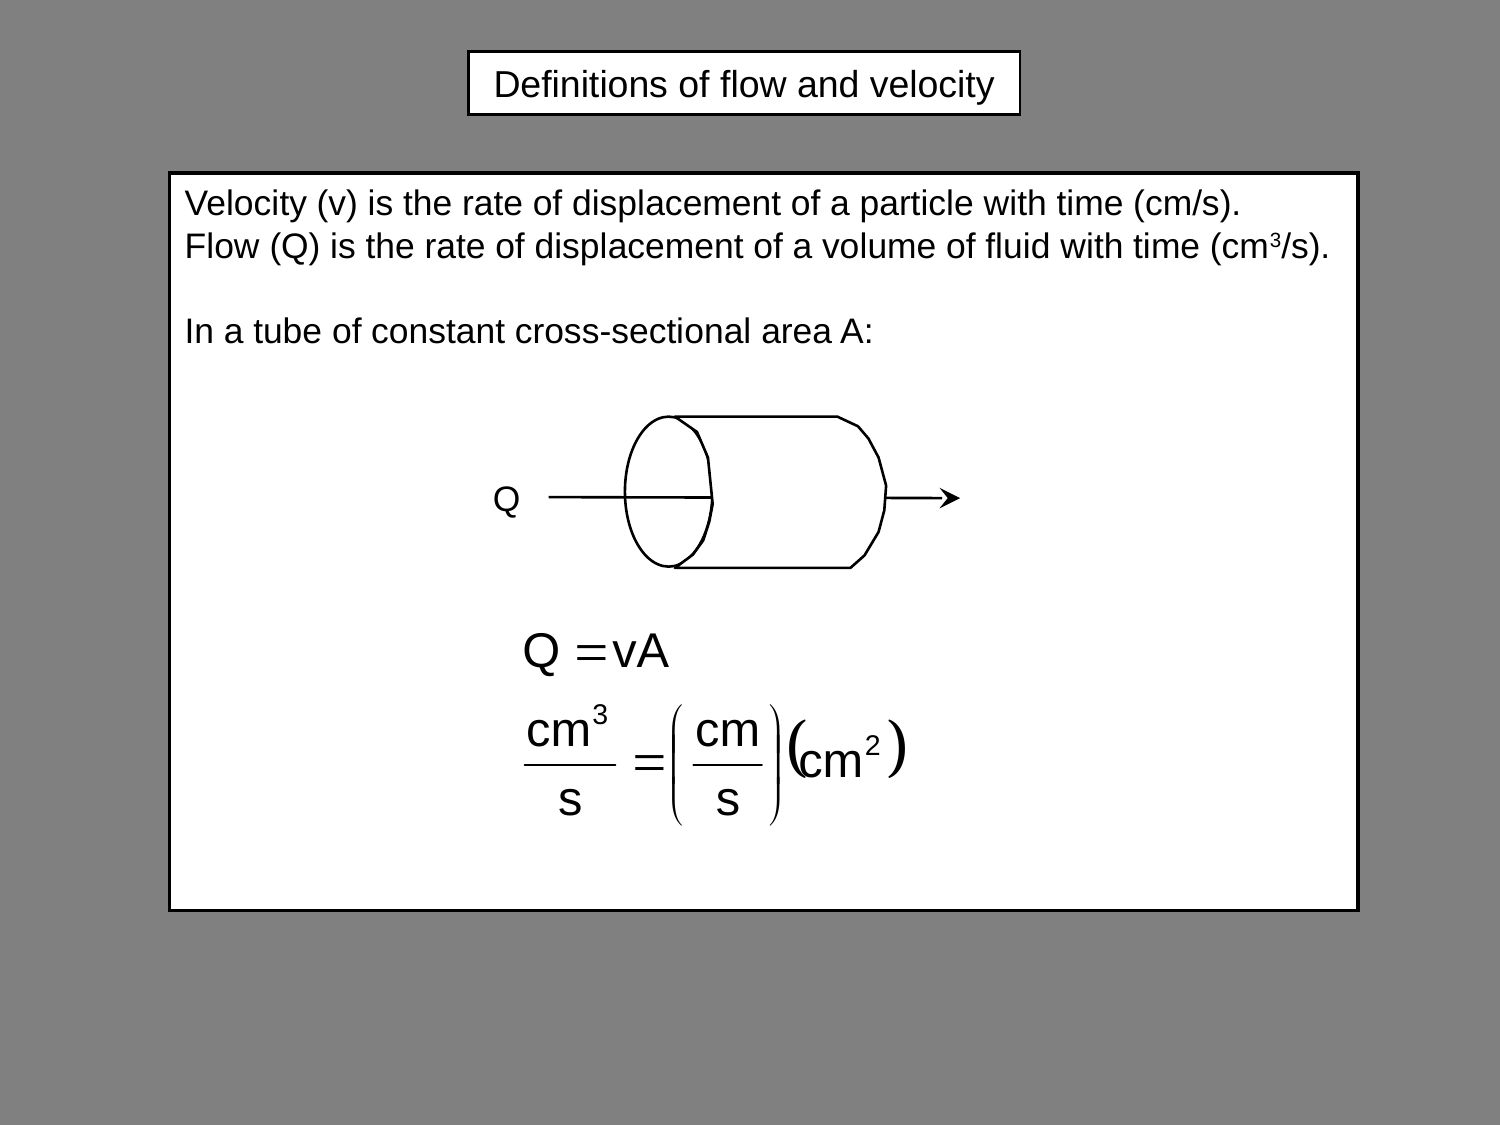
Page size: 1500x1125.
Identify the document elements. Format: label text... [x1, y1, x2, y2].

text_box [516, 622, 908, 835]
text_box Q [478, 468, 585, 527]
title Definitions of flow and velocity [467, 50, 1021, 116]
text_box [429, 840, 969, 968]
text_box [624, 416, 887, 569]
text_box [939, 487, 961, 509]
text_box Velocity (v) is the rate of displacement of a particle with time (cm/s). Flow (Q) is the rate of displacement of a volume of fluid with time (cm3/s). In a tube of constant cross-sectional area A: [169, 172, 1358, 911]
